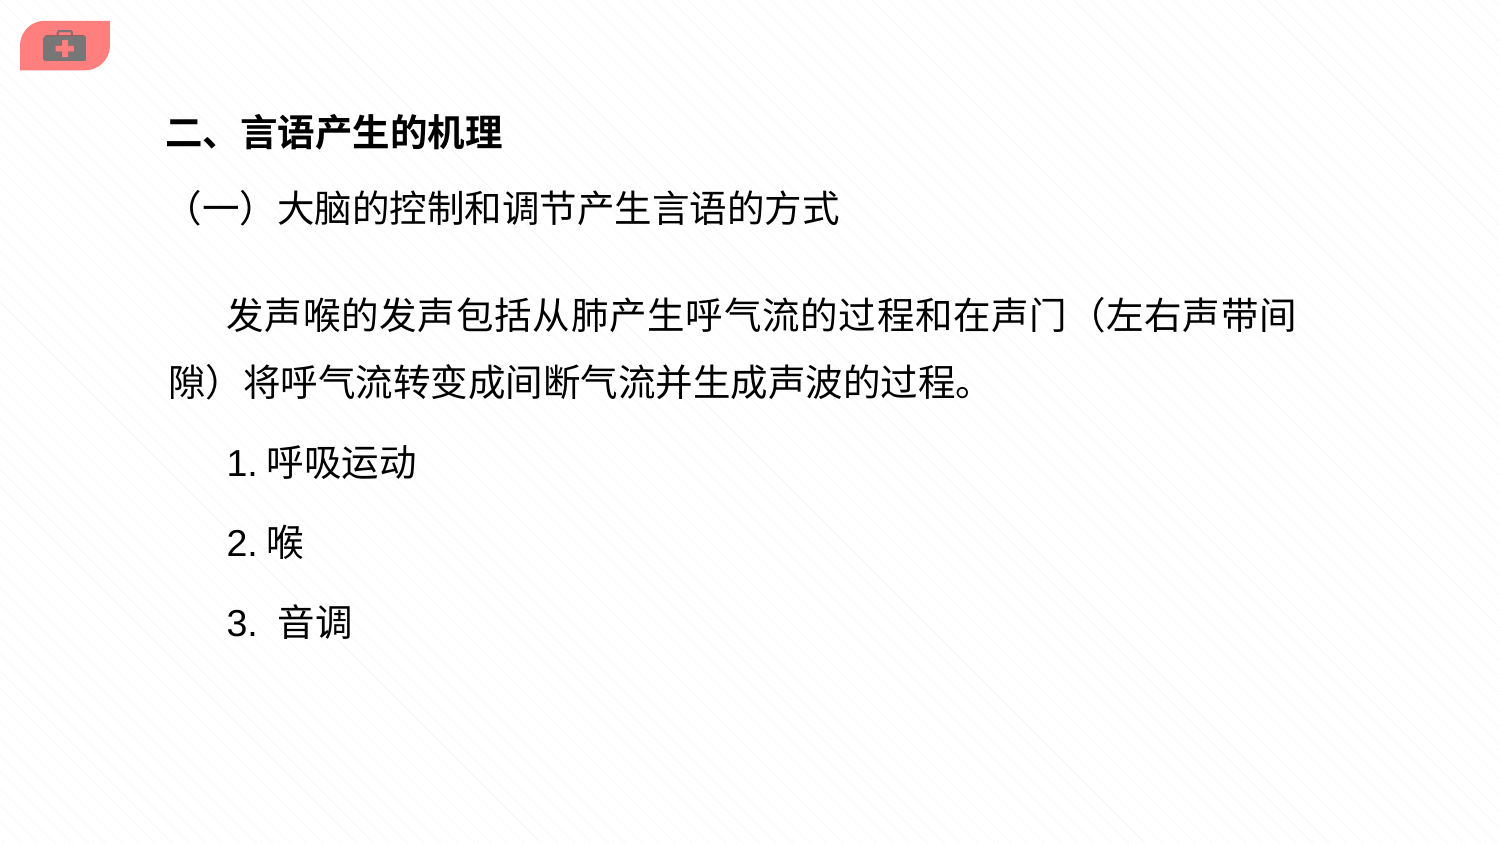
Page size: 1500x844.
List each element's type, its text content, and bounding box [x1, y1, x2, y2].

text_box 发声喉的发声包括从肺产生呼气流的过程和在声门（左右声带间隙）将呼气流转变成间断气流并生成声波的过程。 1.呼吸运动 2.喉 3. 音调 [153, 261, 1312, 652]
text_box （一）大脑的控制和调节产生言语的方式 [150, 177, 1309, 238]
text_box 二、言语产生的机理 [150, 101, 1309, 162]
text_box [20, 12, 1389, 73]
